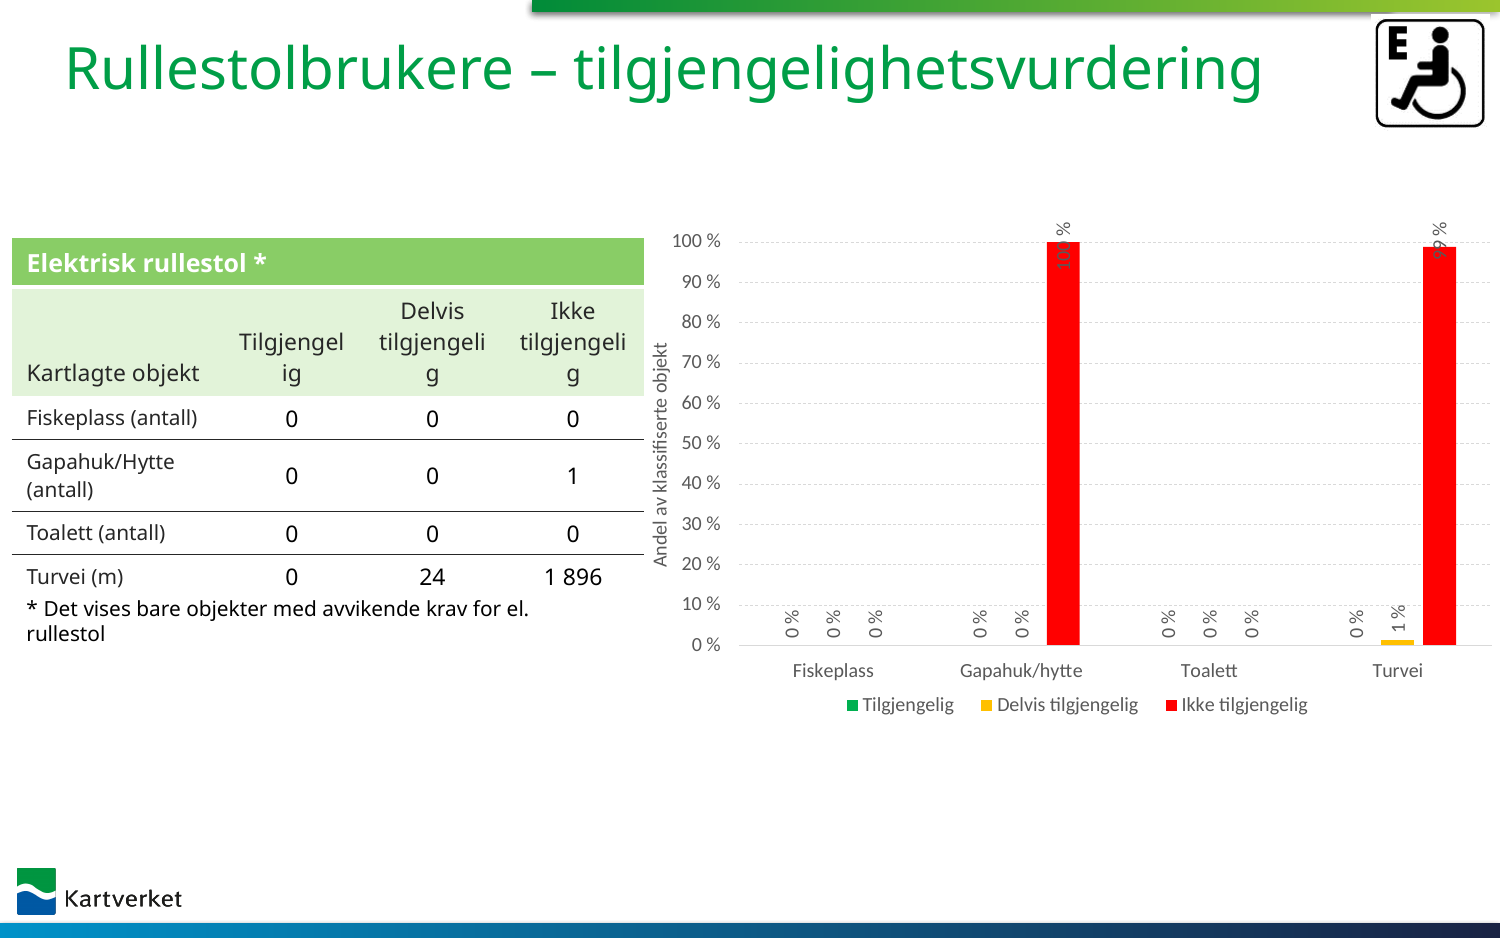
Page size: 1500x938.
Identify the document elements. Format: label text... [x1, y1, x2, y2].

table_cell 0 [222, 512, 362, 554]
table_cell 1 [503, 440, 638, 511]
table_cell 0 [222, 555, 362, 588]
table_cell 0 [503, 512, 638, 554]
table_cell 0 [222, 440, 362, 511]
table_cell 0 [503, 396, 638, 439]
table_cell 0 [362, 512, 503, 554]
table_cell 0 [222, 396, 362, 439]
text_box Rullestolbrukere – tilgjengelighetsvurdering [49, 12, 1372, 109]
table_cell Turvei (m) [12, 555, 222, 588]
table_cell Fiskeplass (antall) [12, 396, 222, 439]
table_cell Tilgjengelig [222, 289, 362, 396]
table_cell Gapahuk/Hytte (antall) [12, 440, 222, 511]
table_cell 0 [362, 440, 503, 511]
table_cell Kartlagte objekt [12, 289, 222, 396]
table_cell 24 [362, 555, 503, 588]
table_cell 0 [362, 396, 503, 439]
table_cell Toalett (antall) [12, 512, 222, 554]
table_cell Ikke tilgjengelig [503, 289, 638, 396]
text_box * Det vises bare objekter med avvikende krav for el. rullestol [11, 588, 597, 653]
table_cell 1 896 [503, 555, 638, 598]
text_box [1371, 13, 1491, 133]
picture [643, 218, 1500, 728]
table_cell Delvis tilgjengelig [362, 289, 503, 396]
table_header Elektrisk rullestol * [12, 238, 638, 285]
